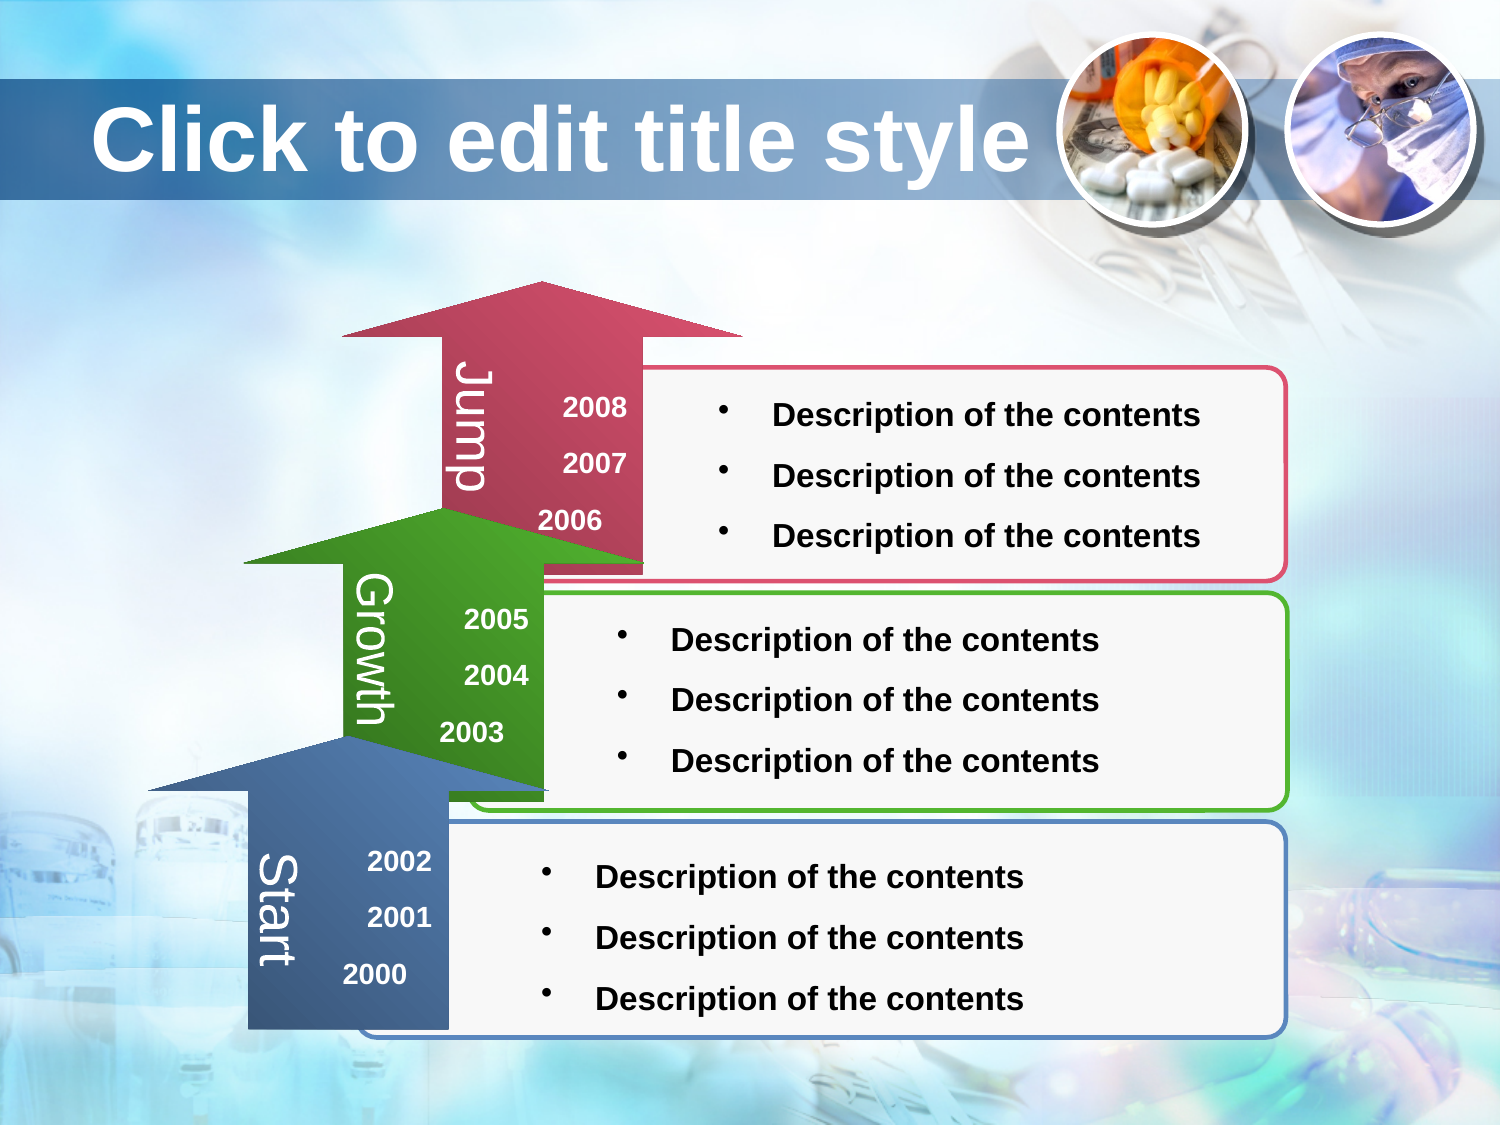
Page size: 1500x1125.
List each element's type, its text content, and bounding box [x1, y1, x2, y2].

text_box [342, 281, 743, 528]
text_box [447, 821, 1286, 1038]
text_box [472, 592, 1288, 811]
text_box [449, 798, 544, 802]
text_box Description of the contents Description of the contents Description of the contents [526, 844, 1144, 1024]
text_box Description of the contents Description of the contents Description of the contents [703, 382, 1261, 562]
text_box [148, 736, 449, 1030]
text_box [643, 367, 1286, 582]
text_box 2002 2001 2000 [321, 827, 447, 1040]
text_box [243, 508, 517, 754]
text_box 2008 2007 2006 [517, 373, 643, 586]
title Click to edit title style [74, 40, 1051, 229]
text_box 2005 2004 2003 [418, 585, 544, 798]
picture [0, 0, 1500, 1125]
text_box Description of the contents Description of the contents Description of the contents [602, 606, 1219, 787]
